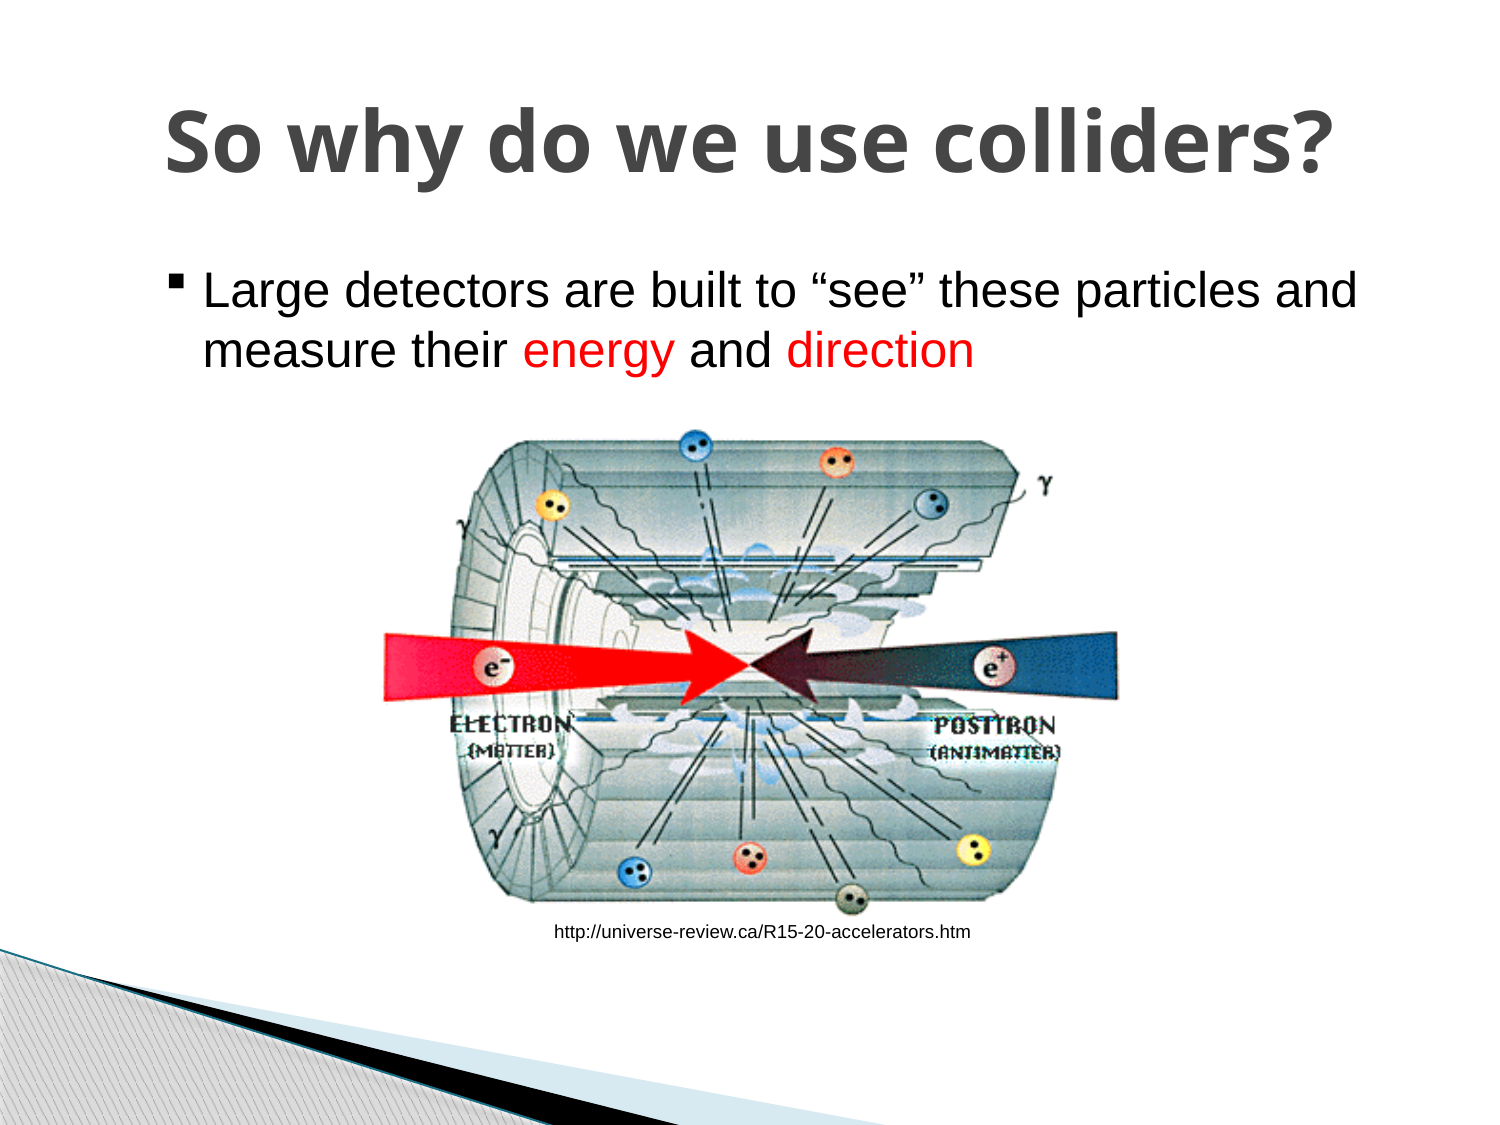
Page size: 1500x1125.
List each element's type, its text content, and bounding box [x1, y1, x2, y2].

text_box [149, 249, 1451, 951]
title So why do we use colliders? [75, 45, 1425, 233]
